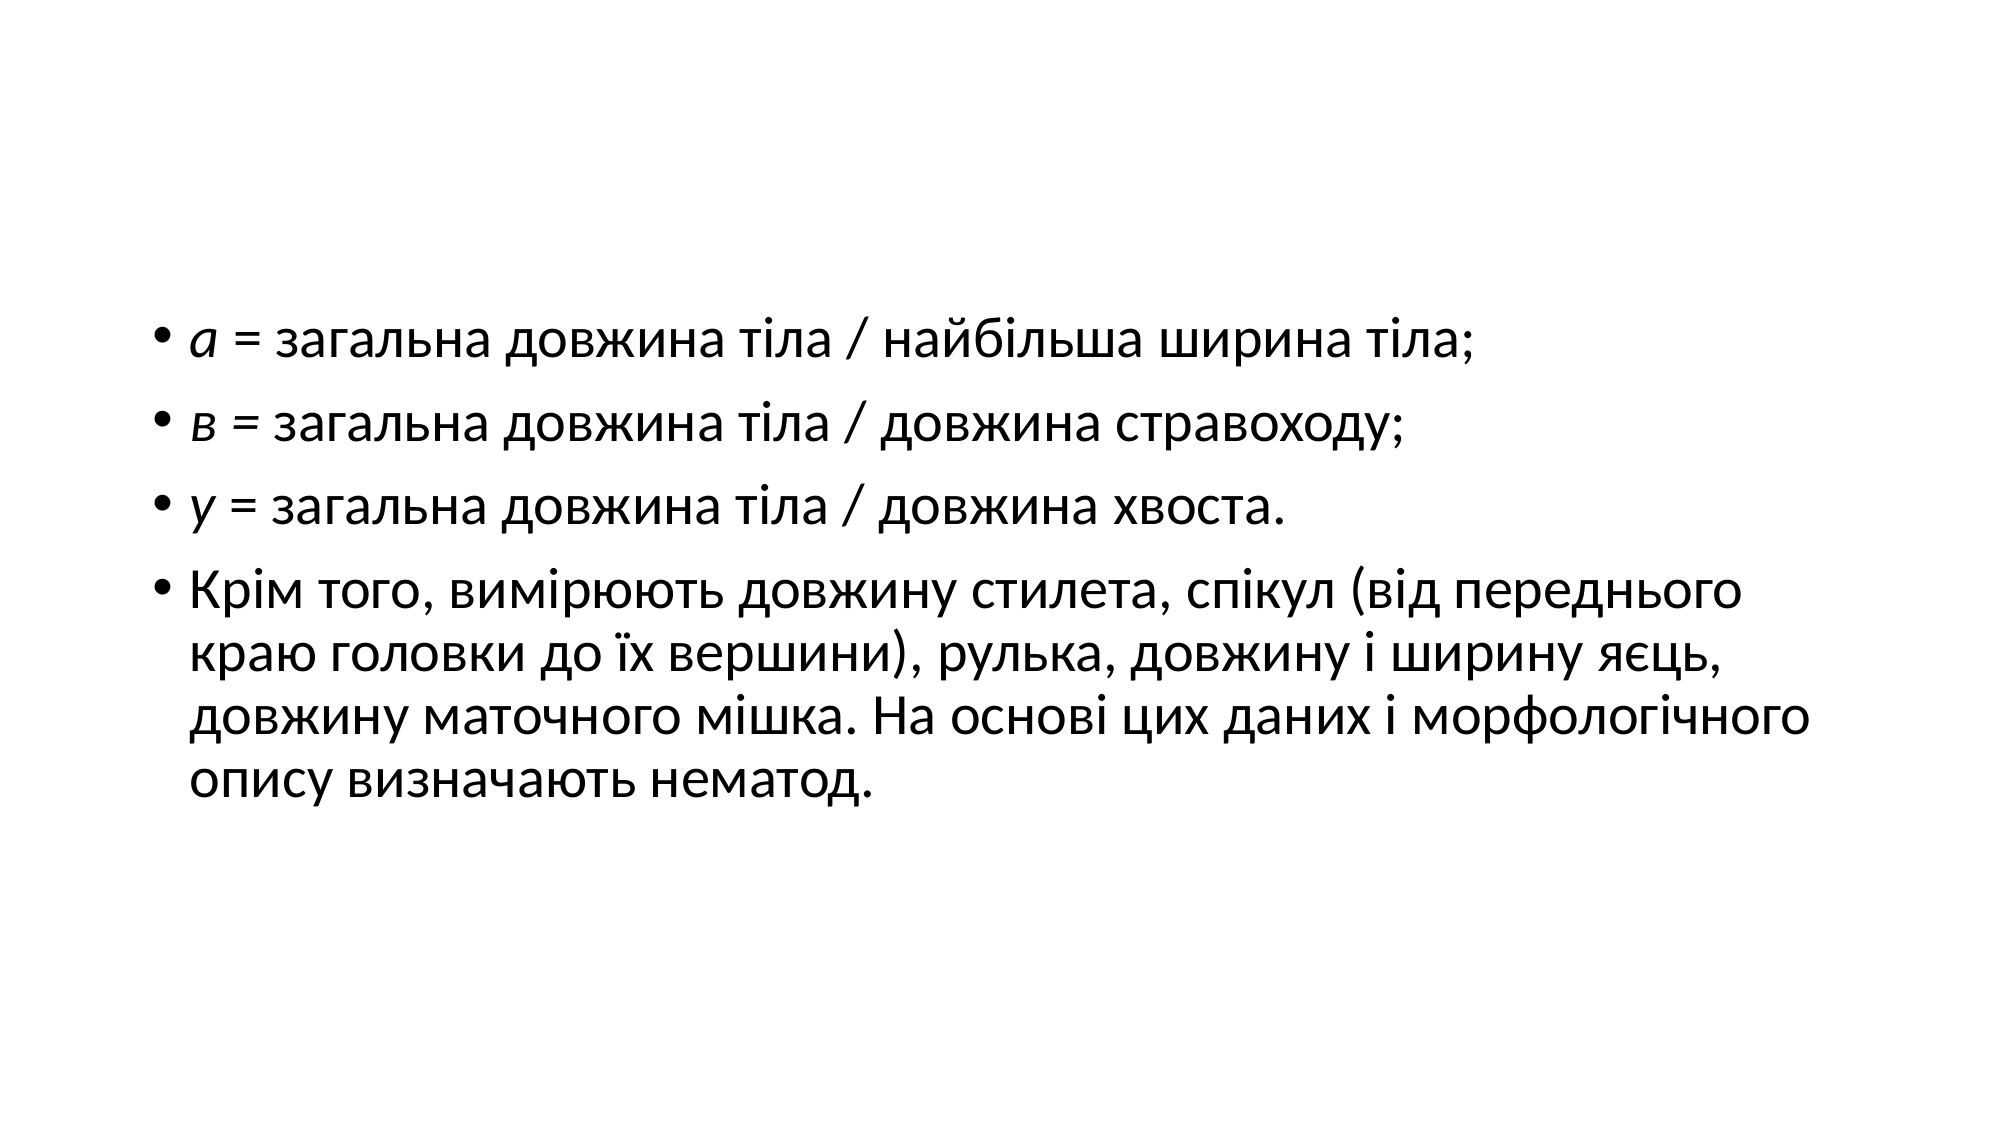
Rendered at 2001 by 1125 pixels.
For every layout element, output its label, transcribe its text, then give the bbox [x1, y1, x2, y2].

list а = загальна довжина тіла / найбільша ширина тіла; в = загальна довжина тіла / довжина стравоходу; у = загальна довжина тіла / довжина хвоста. Крім того, вимірюють довжину стилета, спікул (від переднього краю головки до їх вершини), рулька, довжину і ширину яєць, довжину маточного мішка. На основі цих даних і морфологічного опису визначають нематод. [137, 299, 1863, 1014]
